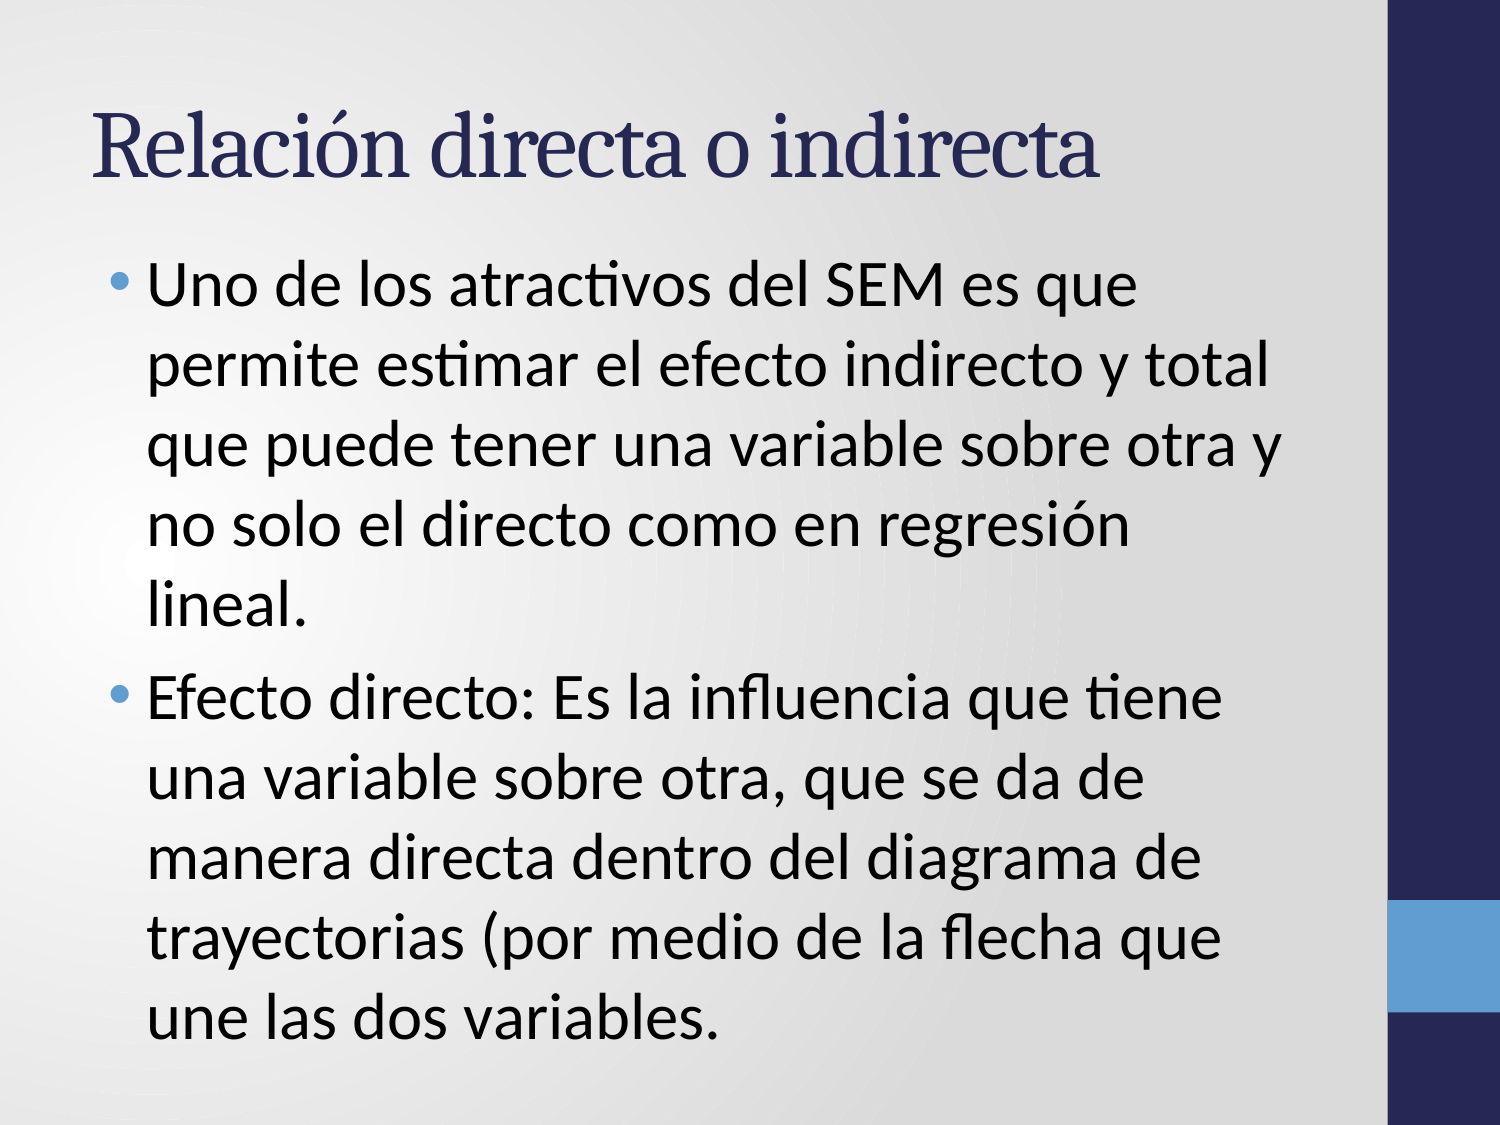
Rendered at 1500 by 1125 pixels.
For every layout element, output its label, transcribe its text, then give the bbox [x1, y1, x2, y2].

title Relación directa o indirecta [75, 45, 1325, 232]
list Uno de los atractivos del SEM es que permite estimar el efecto indirecto y total que puede tener una variable sobre otra y no solo el directo como en regresión lineal. Efecto directo: Es la influencia que tiene una variable sobre otra, que se da de manera directa dentro del diagrama de trayectorias (por medio de la flecha que une las dos variables. [75, 232, 1325, 1083]
